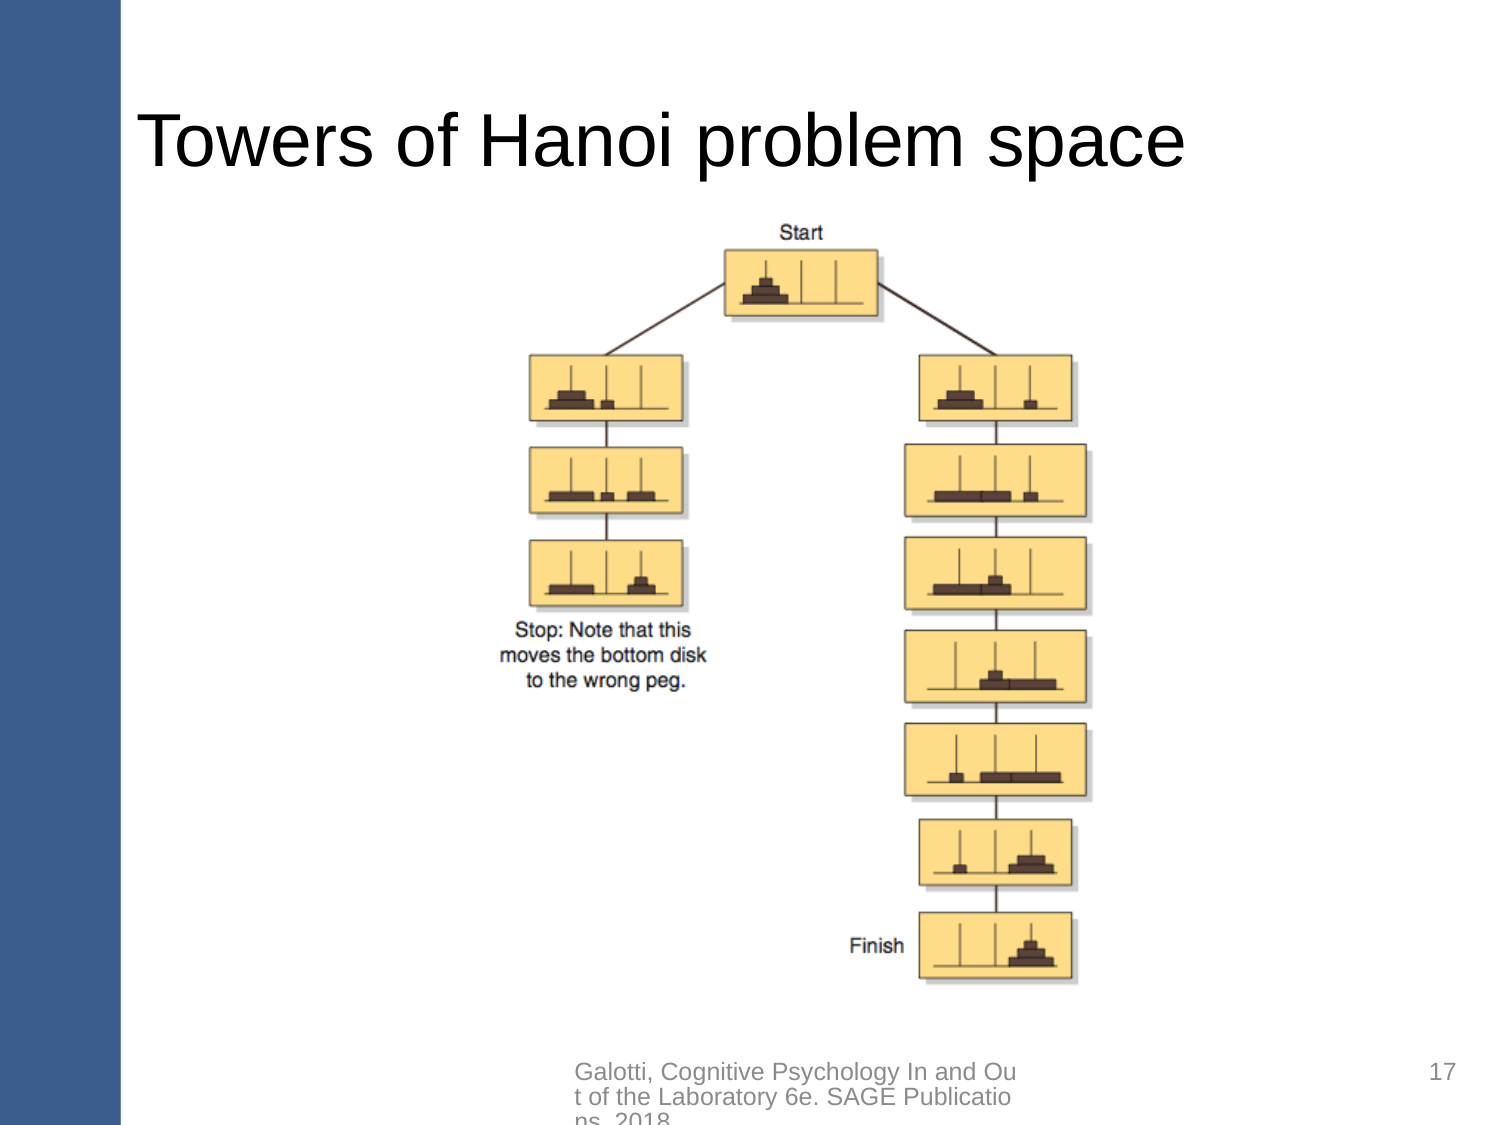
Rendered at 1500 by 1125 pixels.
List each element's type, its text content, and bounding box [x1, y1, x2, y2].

picture [0, 0, 1500, 1125]
footer Galotti, Cognitive Psychology In and Out of the Laboratory 6e. SAGE Publications, 2018. [559, 1040, 1035, 1101]
title Towers of Hanoi problem space [121, 43, 1472, 231]
slide_number 17 [1121, 1040, 1472, 1101]
